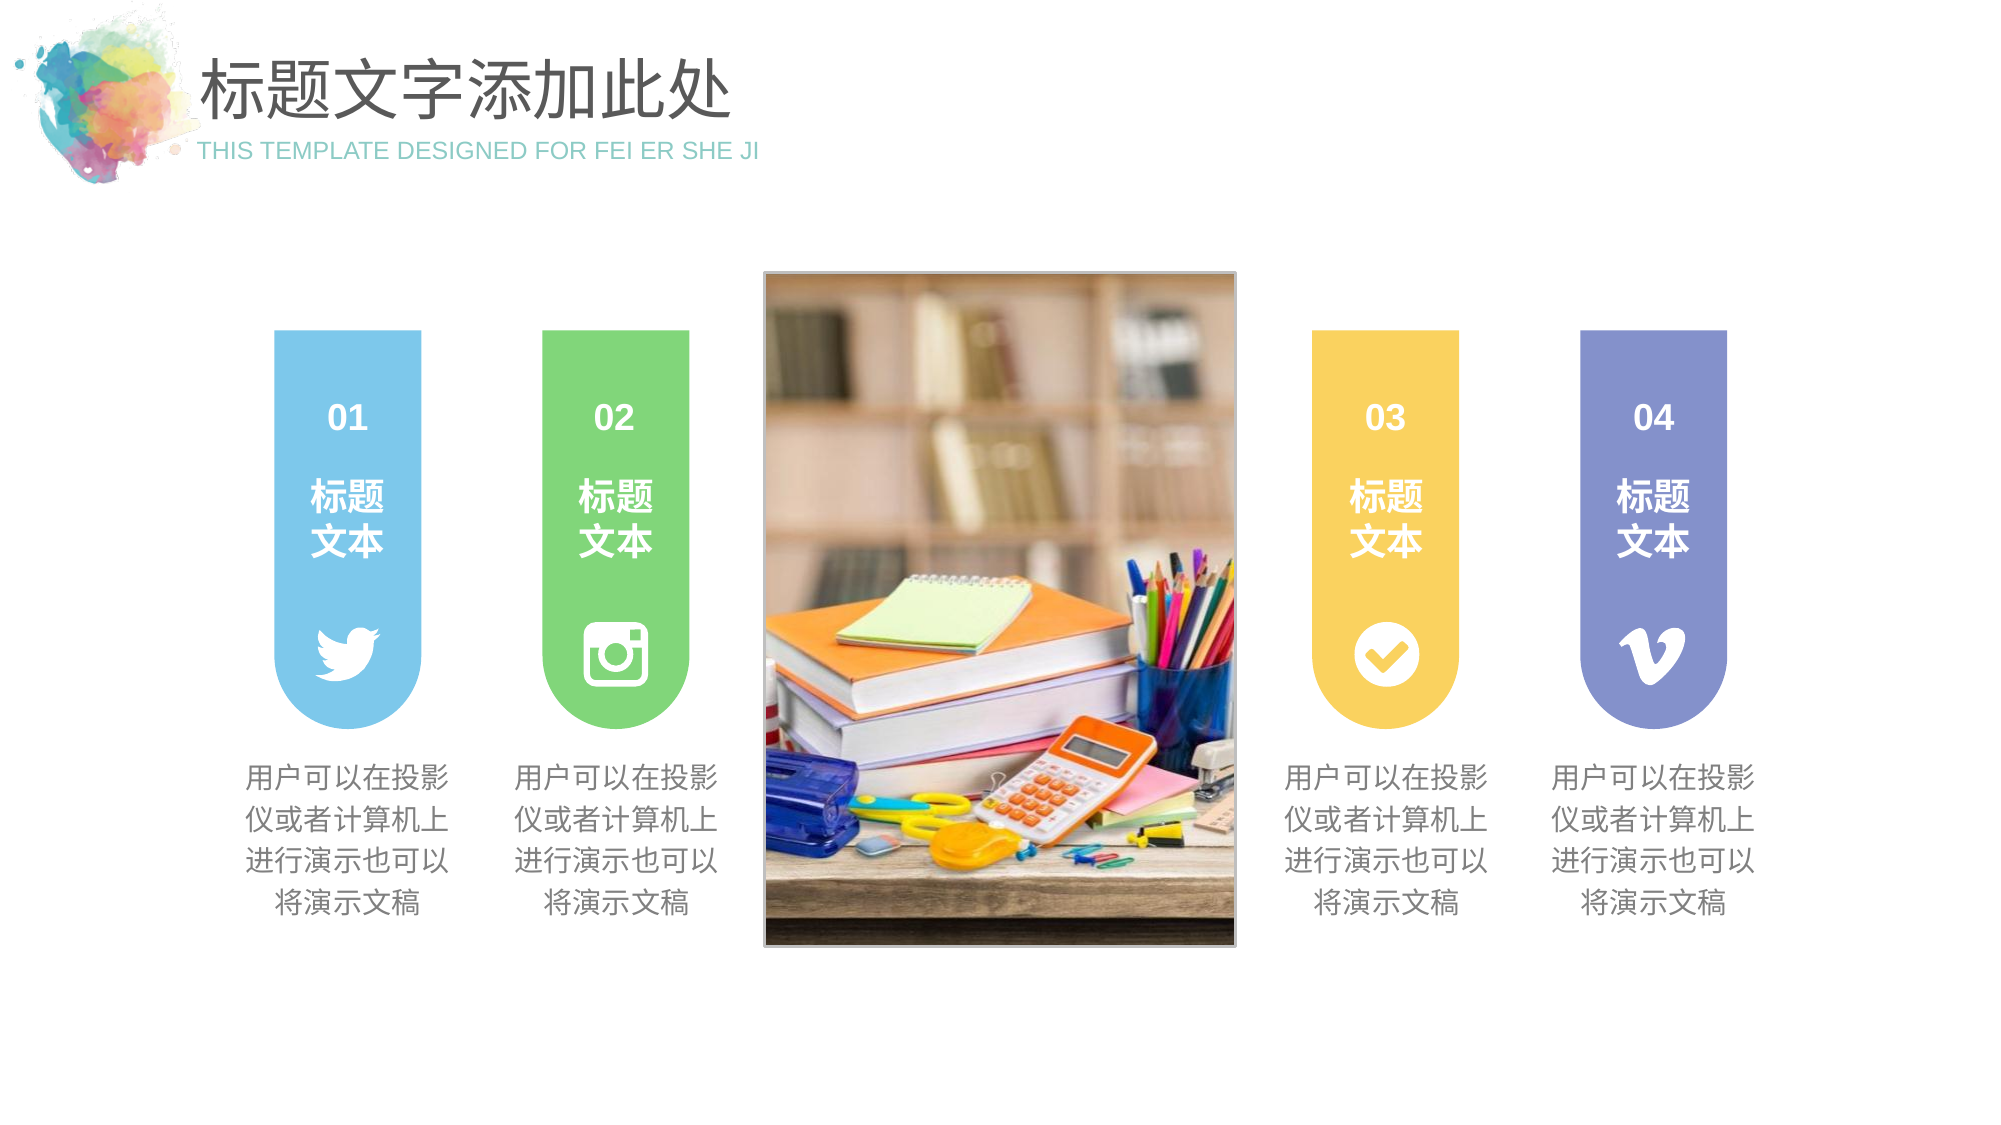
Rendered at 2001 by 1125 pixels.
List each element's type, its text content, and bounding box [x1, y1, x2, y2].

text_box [497, 330, 736, 930]
text_box THIS TEMPLATE DESIGNED FOR FEI ER SHE JI [215, 126, 805, 172]
picture [0, 0, 215, 200]
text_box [229, 330, 467, 930]
text_box 标题文字添加此处 [215, 40, 749, 126]
picture [764, 272, 1236, 947]
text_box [1268, 330, 1506, 930]
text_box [1534, 330, 1773, 930]
